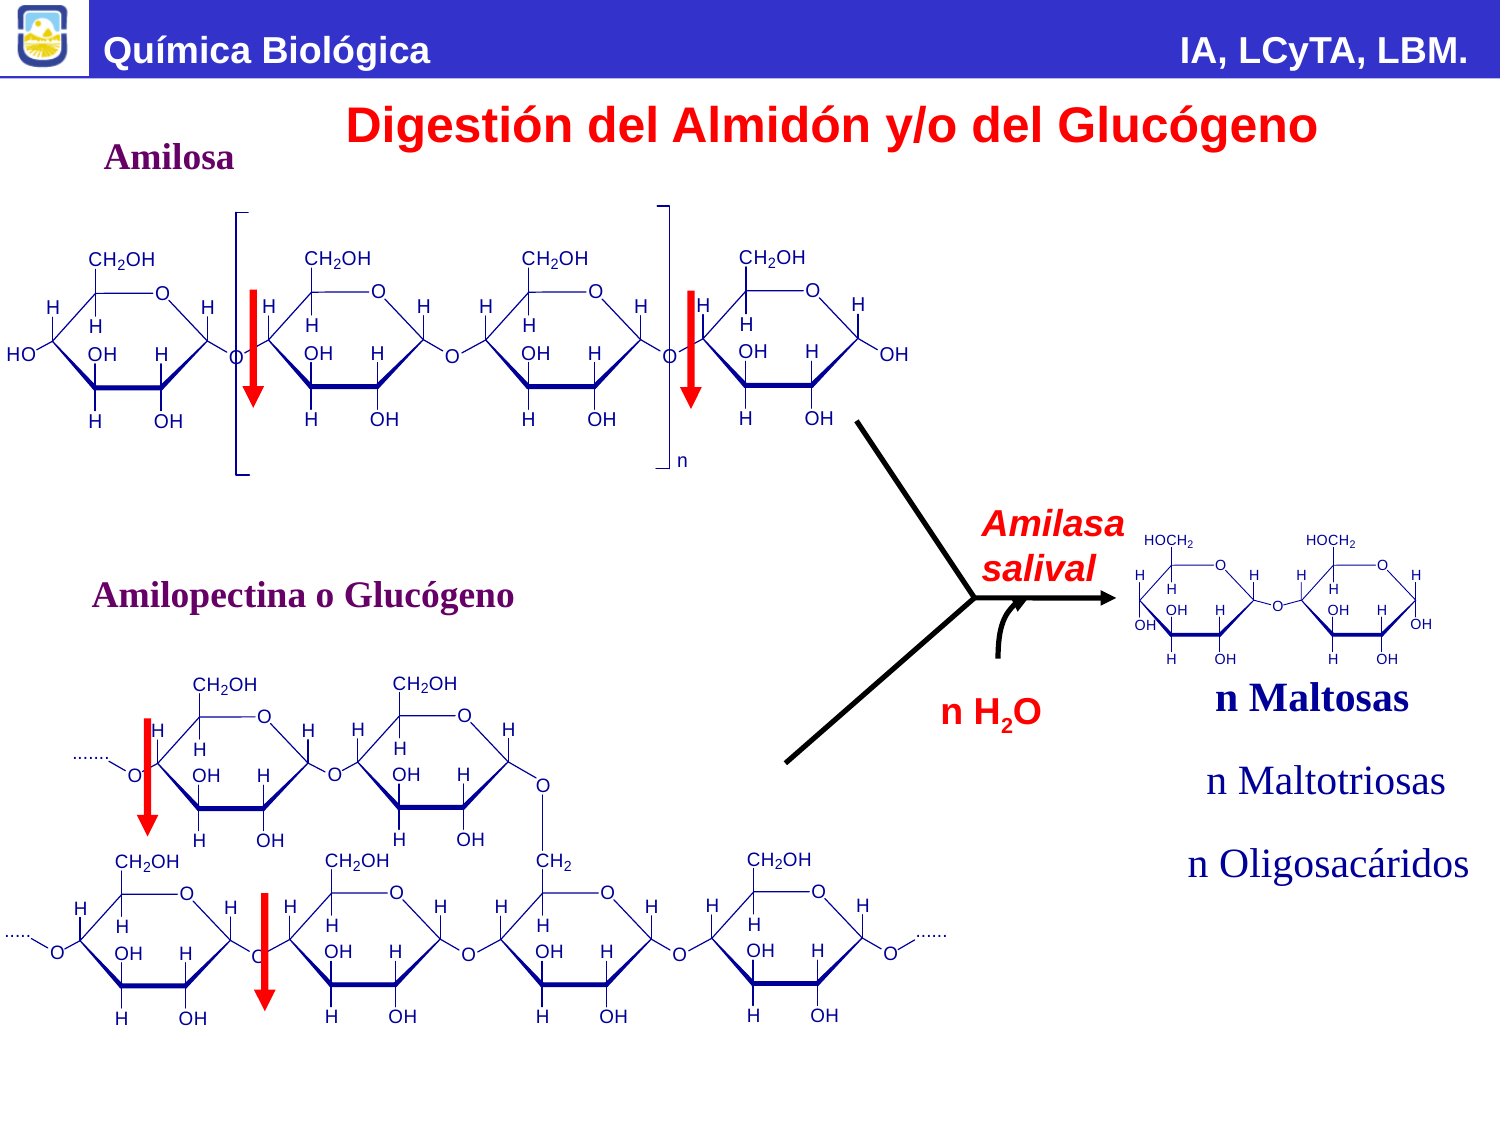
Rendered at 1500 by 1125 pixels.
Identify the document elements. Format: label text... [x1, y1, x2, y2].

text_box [1146, 526, 1438, 729]
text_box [0, 124, 916, 480]
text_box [785, 420, 1142, 764]
text_box n Maltotriosas [1191, 745, 1462, 811]
text_box n Oligosacáridos [1172, 828, 1485, 893]
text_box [0, 0, 1500, 83]
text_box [0, 562, 951, 1036]
text_box Digestión del Almidón y/o del Glucógeno [330, 91, 1335, 160]
